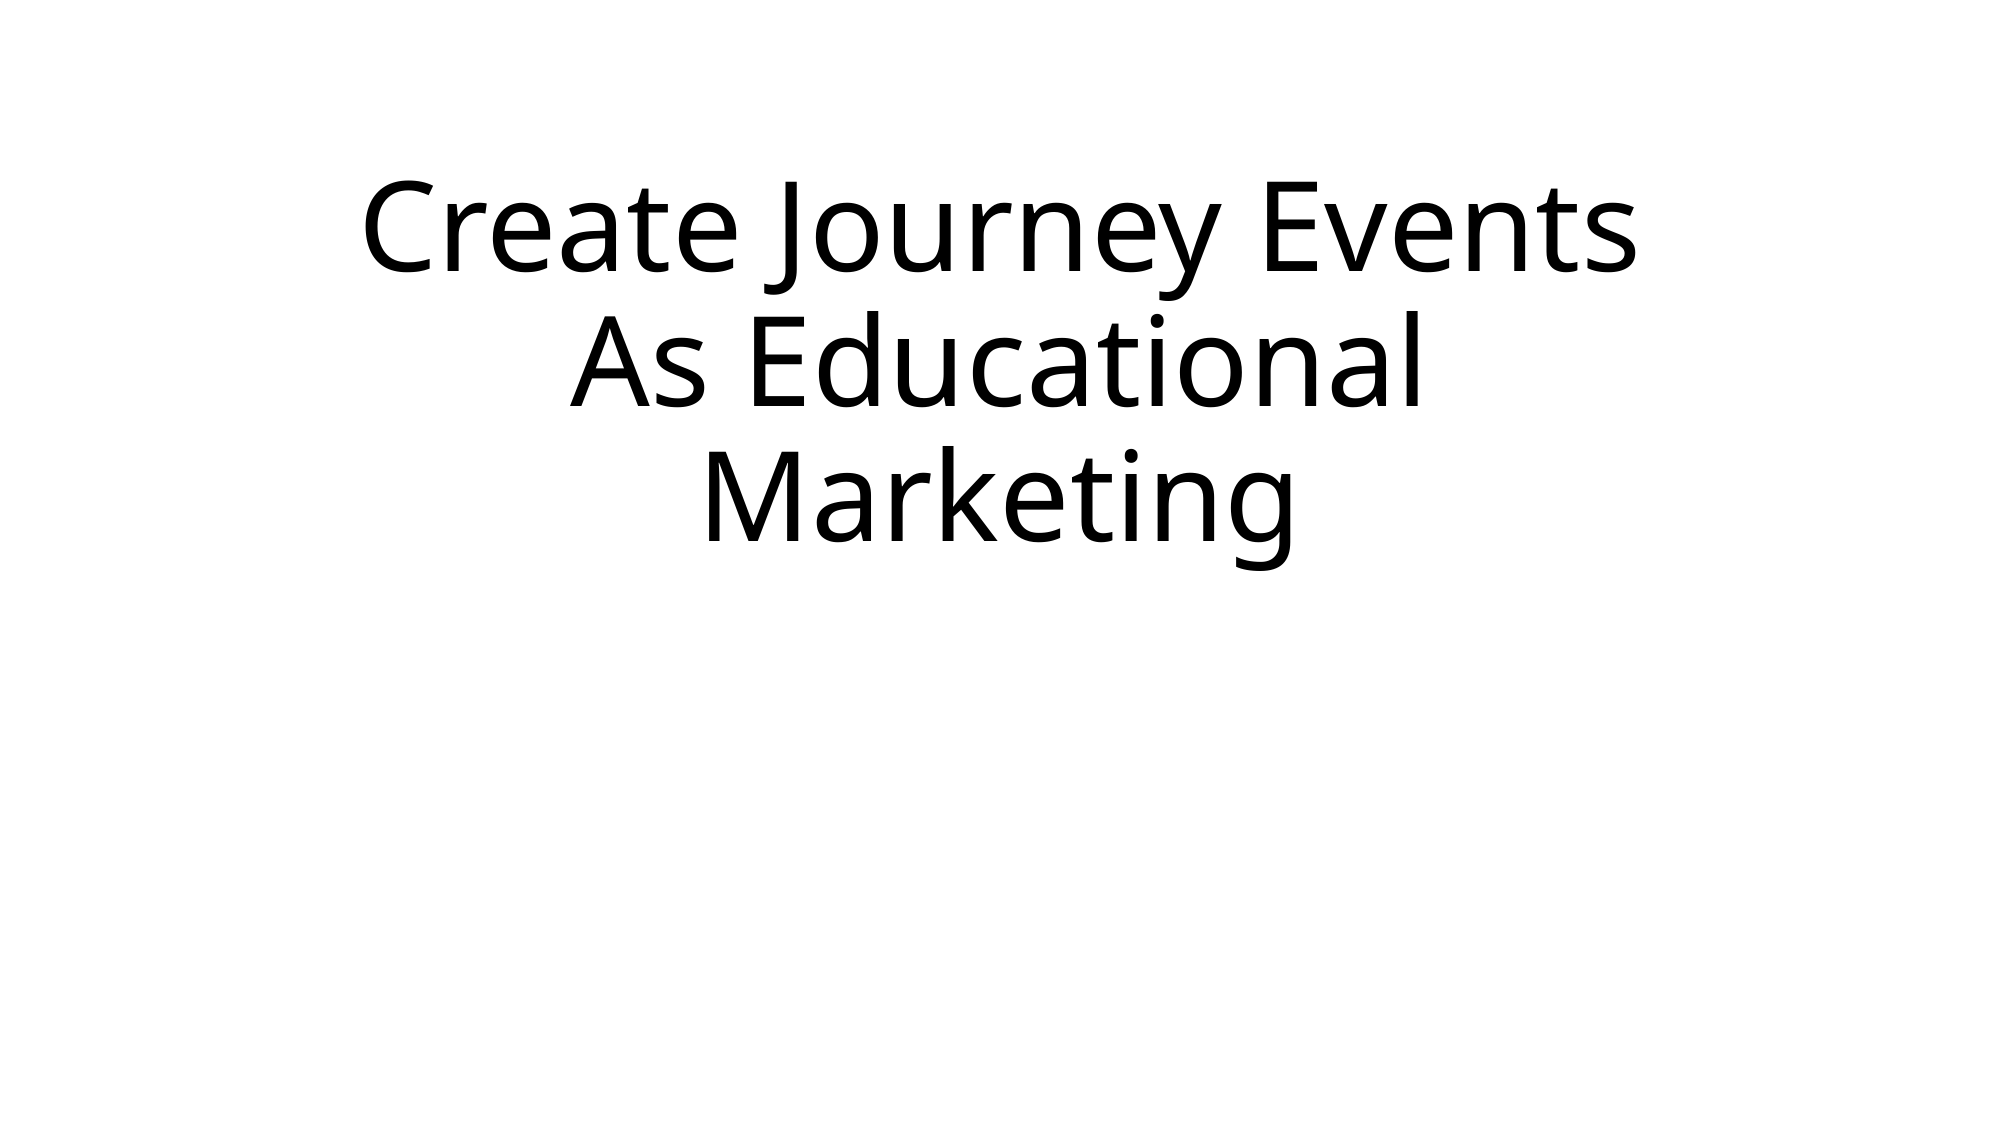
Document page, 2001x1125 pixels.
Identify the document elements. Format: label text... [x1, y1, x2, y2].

title Create Journey Events As Educational Marketing [249, 184, 1750, 576]
